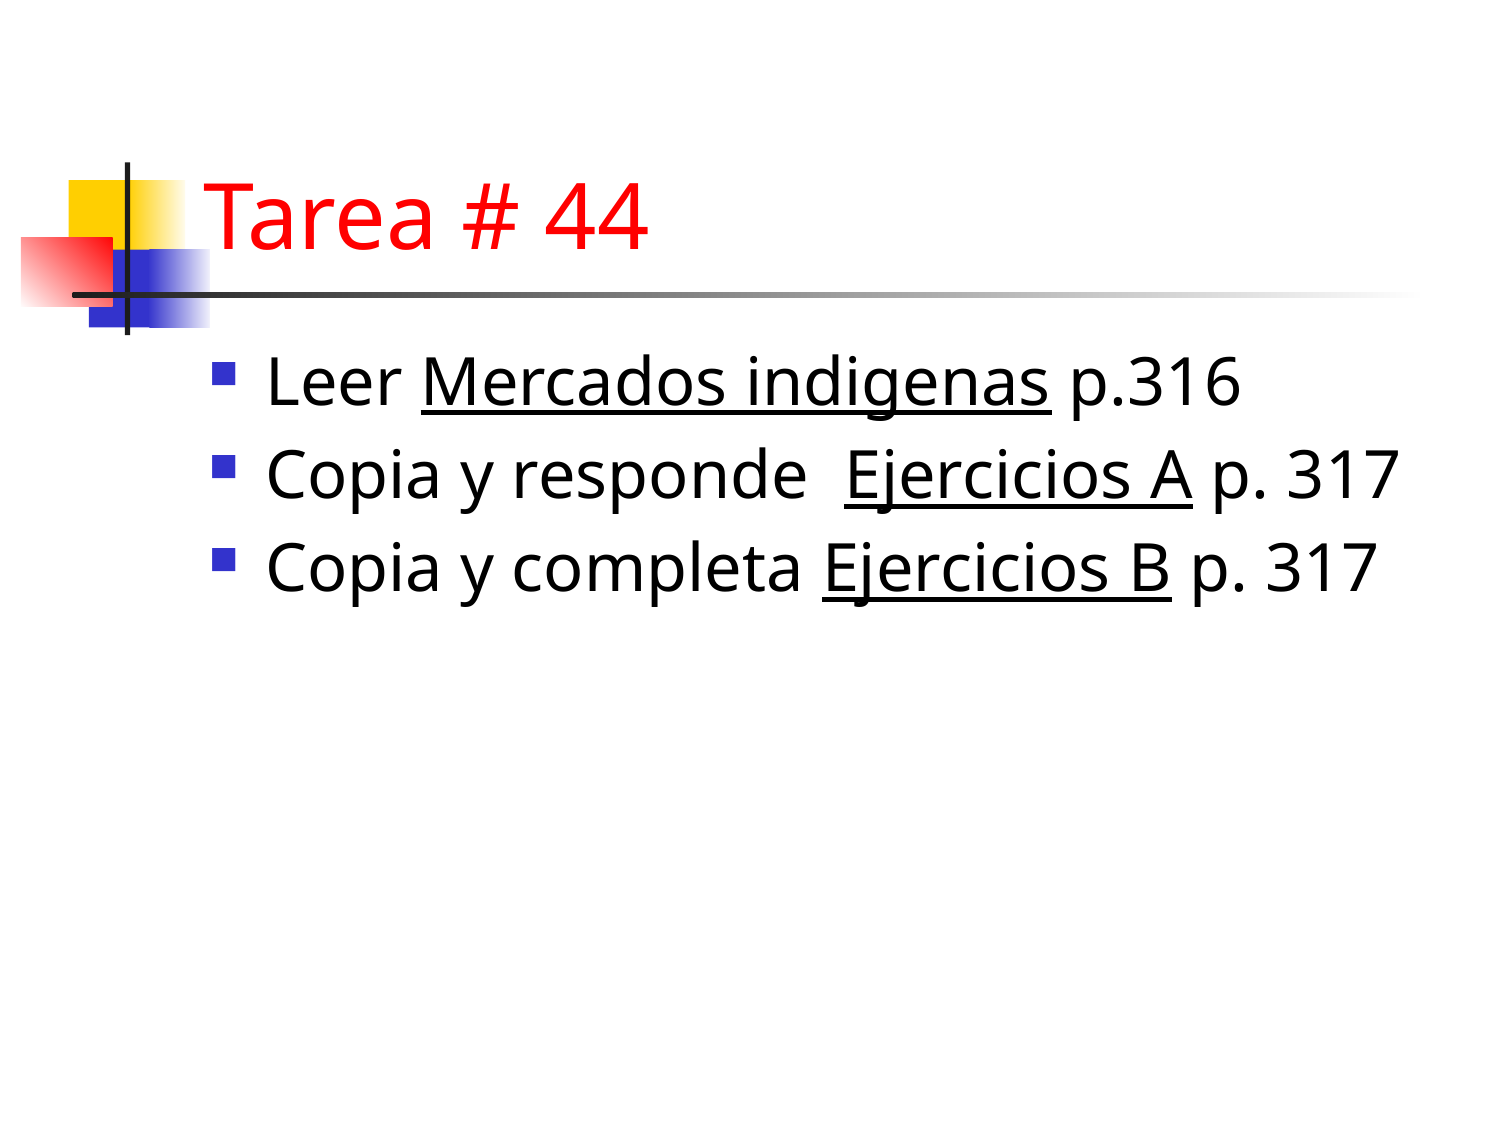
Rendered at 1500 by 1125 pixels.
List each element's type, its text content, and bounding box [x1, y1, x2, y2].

list Leer Mercados indigenas p.316 Copia y responde Ejercicios A p. 317 Copia y completa Ejercicios B p. 317 [193, 331, 1469, 1006]
title Tarea # 44 [188, 35, 1468, 275]
